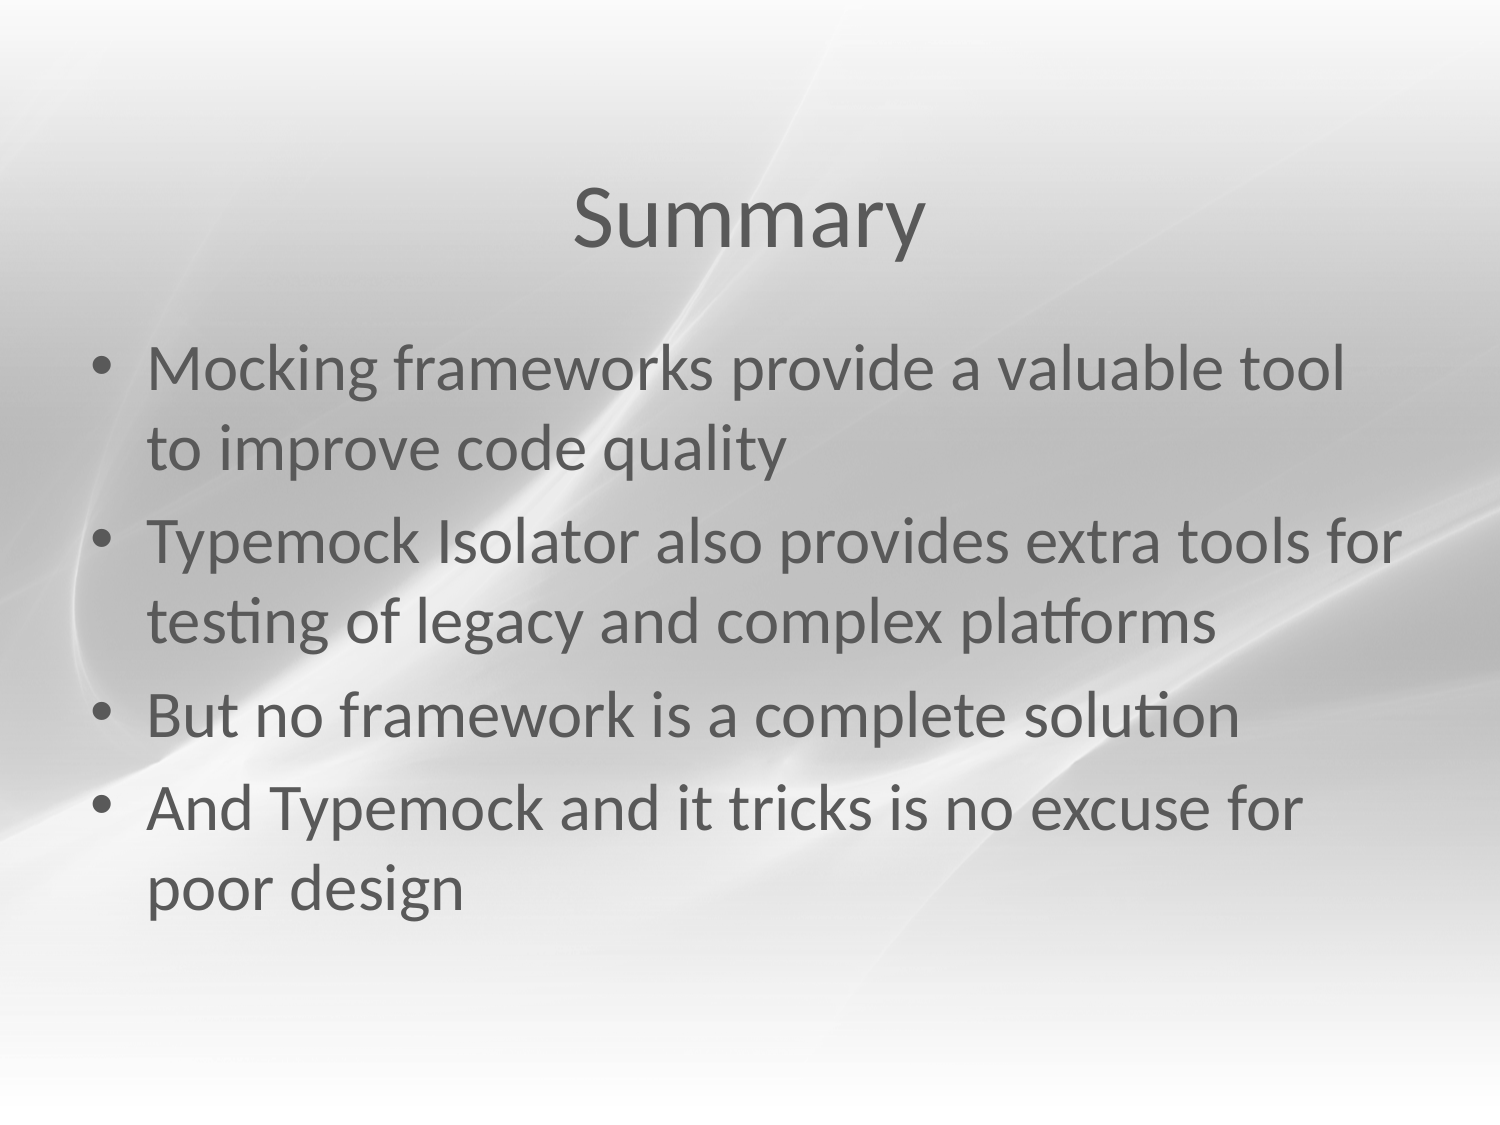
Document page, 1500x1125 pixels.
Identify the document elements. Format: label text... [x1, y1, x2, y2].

list Mocking frameworks provide a valuable tool to improve code quality Typemock Isolator also provides extra tools for testing of legacy and complex platforms But no framework is a complete solution And Typemock and it tricks is no excuse for poor design [75, 316, 1425, 1079]
title Summary [75, 117, 1425, 305]
picture [0, 0, 1500, 1125]
